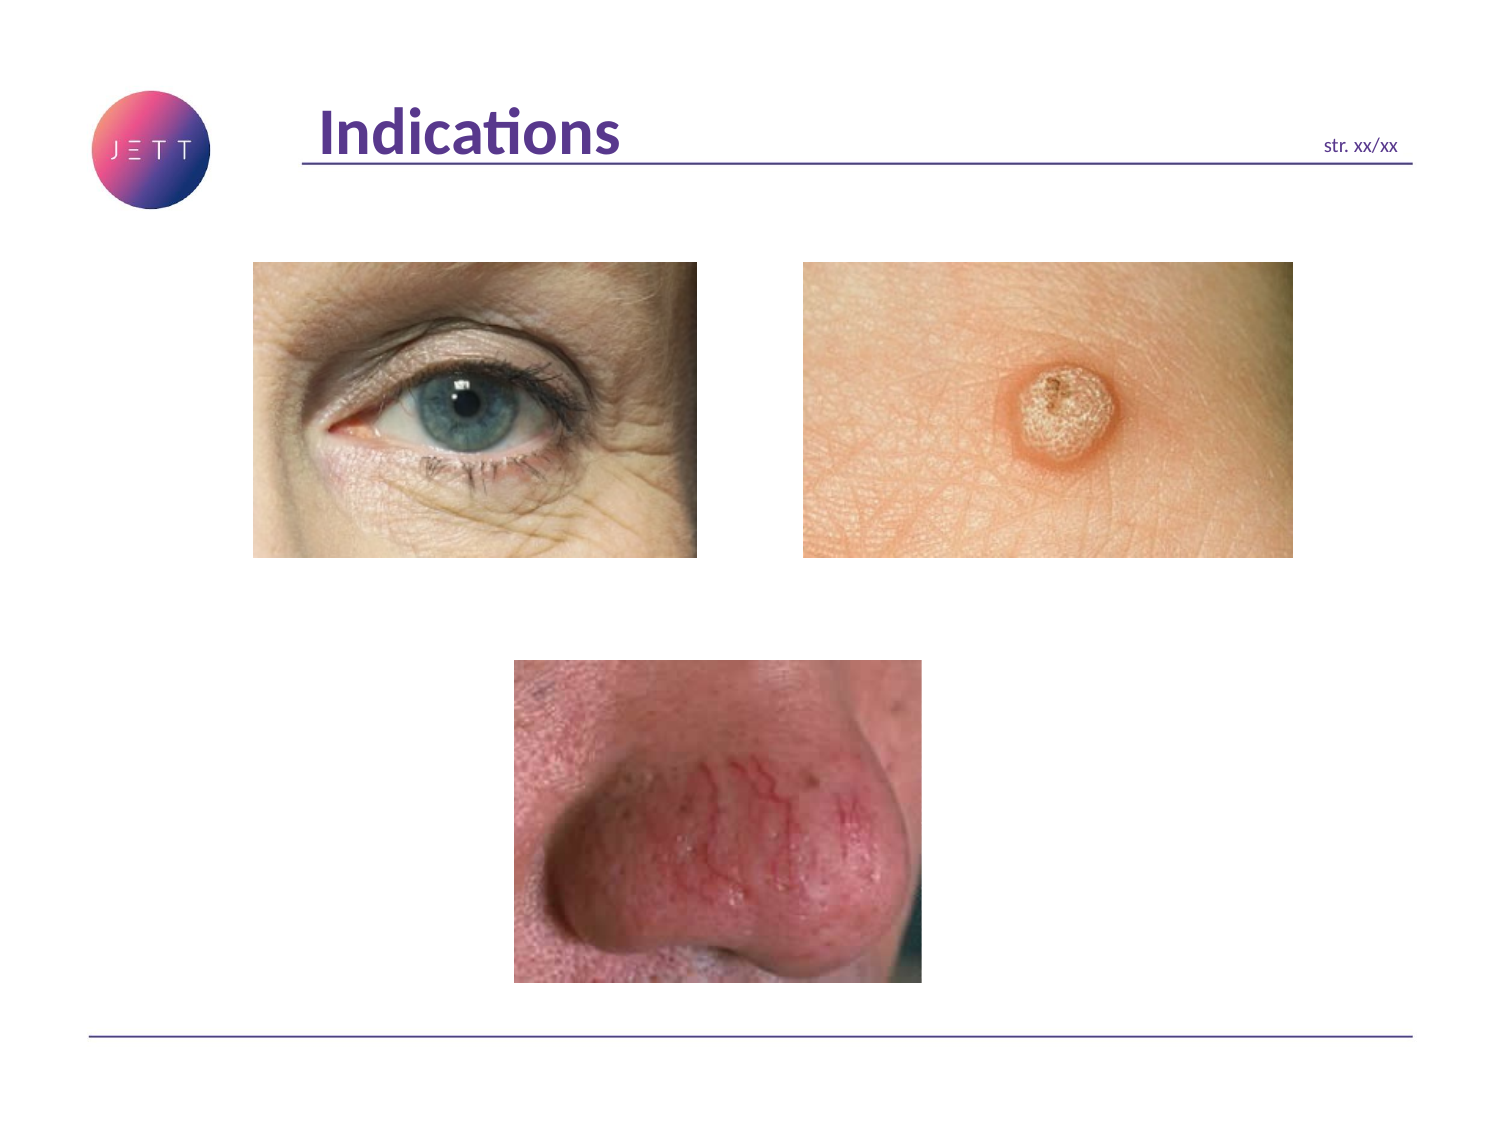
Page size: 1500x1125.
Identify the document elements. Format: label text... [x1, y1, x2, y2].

picture [0, 0, 1500, 1125]
text_box Indications [303, 95, 955, 160]
text_box str. xx/xx [1304, 127, 1413, 160]
